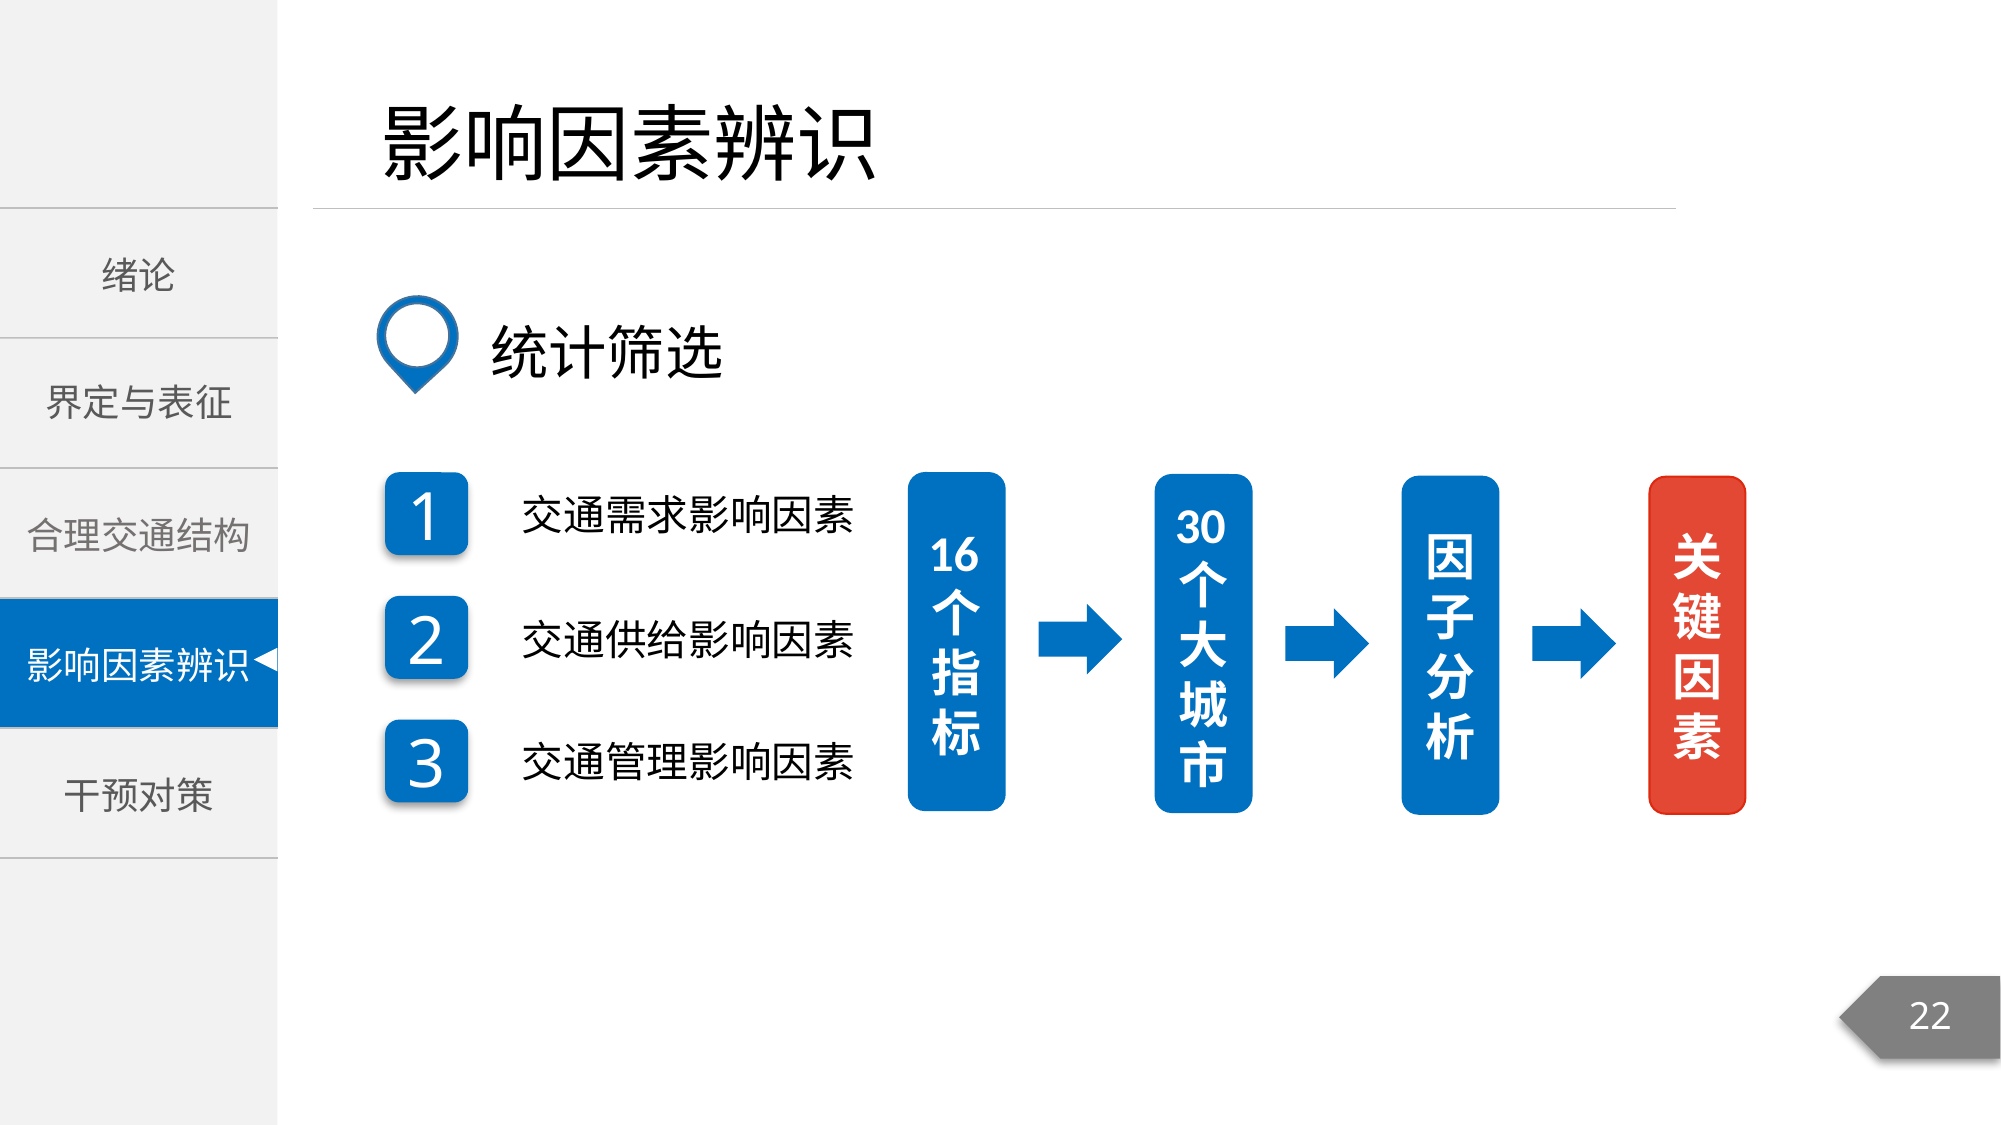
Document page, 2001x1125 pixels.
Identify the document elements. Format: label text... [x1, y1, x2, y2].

text_box 2 [384, 594, 470, 680]
text_box 3 [384, 718, 470, 804]
text_box 交通需求影响因素 [506, 481, 871, 547]
text_box 因子分析 [1401, 475, 1500, 815]
text_box [1038, 603, 1123, 675]
text_box 交通管理影响因素 [506, 728, 871, 794]
text_box 30个大城市 [1154, 473, 1253, 814]
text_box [377, 296, 458, 377]
text_box [1285, 608, 1370, 679]
text_box 关键因素 [1648, 475, 1747, 815]
text_box 统计筛选 [475, 308, 739, 394]
text_box [1532, 608, 1617, 679]
text_box 1 [384, 471, 470, 557]
text_box 16个指标 [907, 471, 1006, 812]
text_box 交通供给影响因素 [506, 606, 871, 672]
